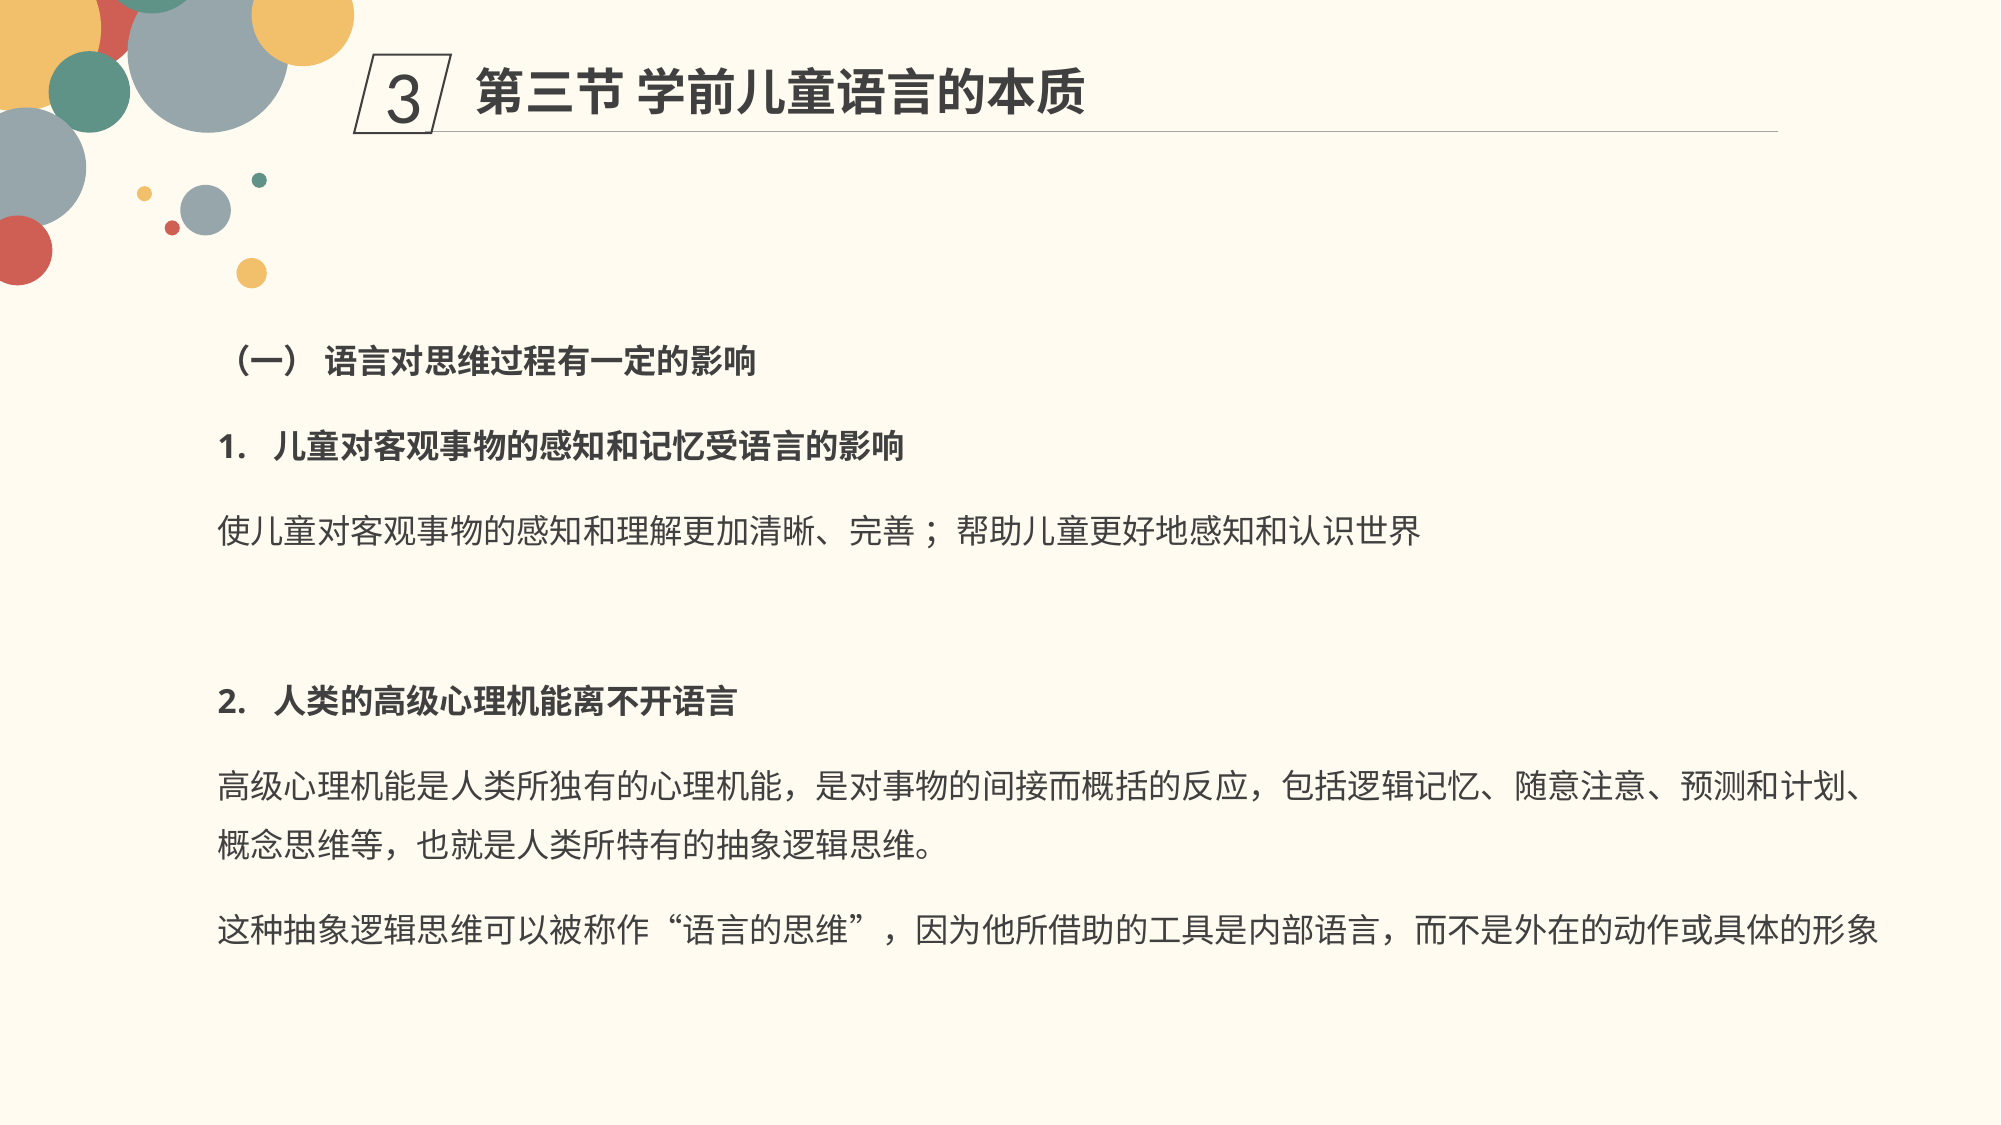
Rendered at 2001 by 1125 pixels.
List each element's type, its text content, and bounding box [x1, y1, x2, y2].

text_box 3 [355, 53, 453, 135]
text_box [0, 0, 355, 289]
text_box 第三节 学前儿童语言的本质 [460, 53, 1454, 129]
text_box （一） 语言对思维过程有一定的影响 儿童对客观事物的感知和记忆受语言的影响 使儿童对客观事物的感知和理解更加清晰、完善 ；帮助儿童更好地感知和认识世界 人类的高级心理机能离不开语言 高级心理机能是人类所独有的心理机能，是对事物的间接而概括的反应，包括逻辑记忆、随意注意、预测和计划、概念思维等，也就是人类所特有的抽象逻辑思维。 这种抽象逻辑思维可以被称作“语言的思维”，因为他所借助的工具是内部语言，而不是外在的动作或具体的形象 [202, 313, 1910, 957]
